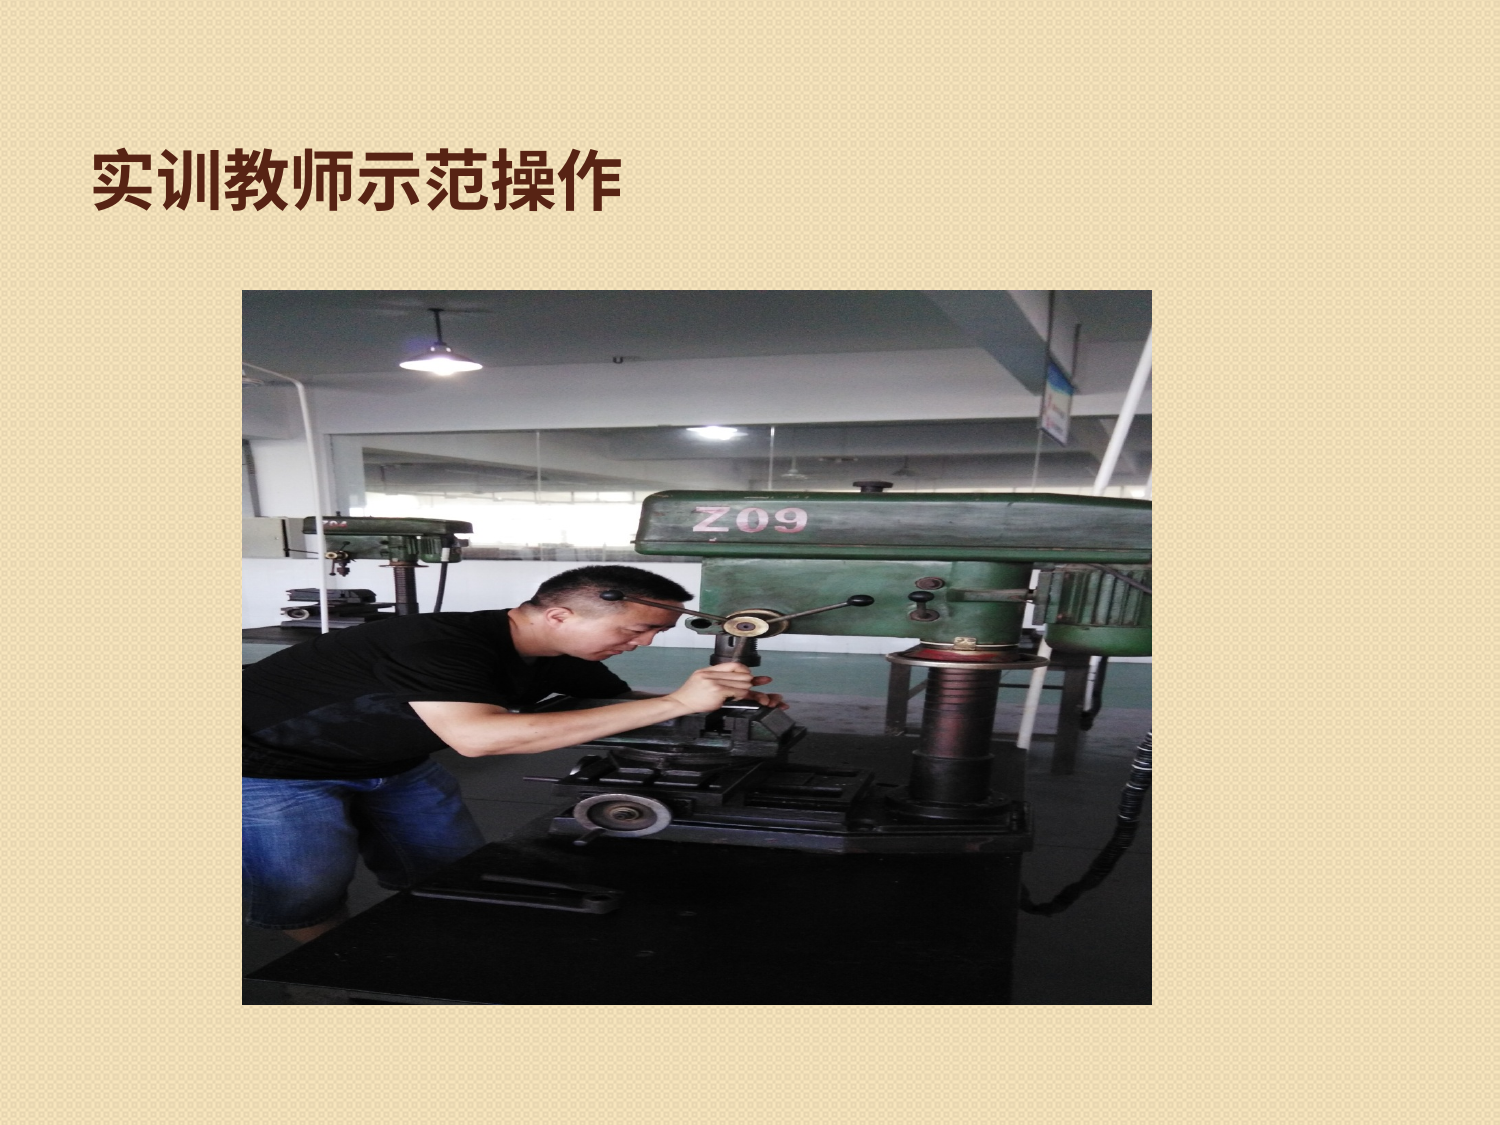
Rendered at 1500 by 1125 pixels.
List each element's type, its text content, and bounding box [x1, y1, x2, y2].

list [241, 290, 1152, 1006]
title 实训教师示范操作 [75, 35, 700, 227]
